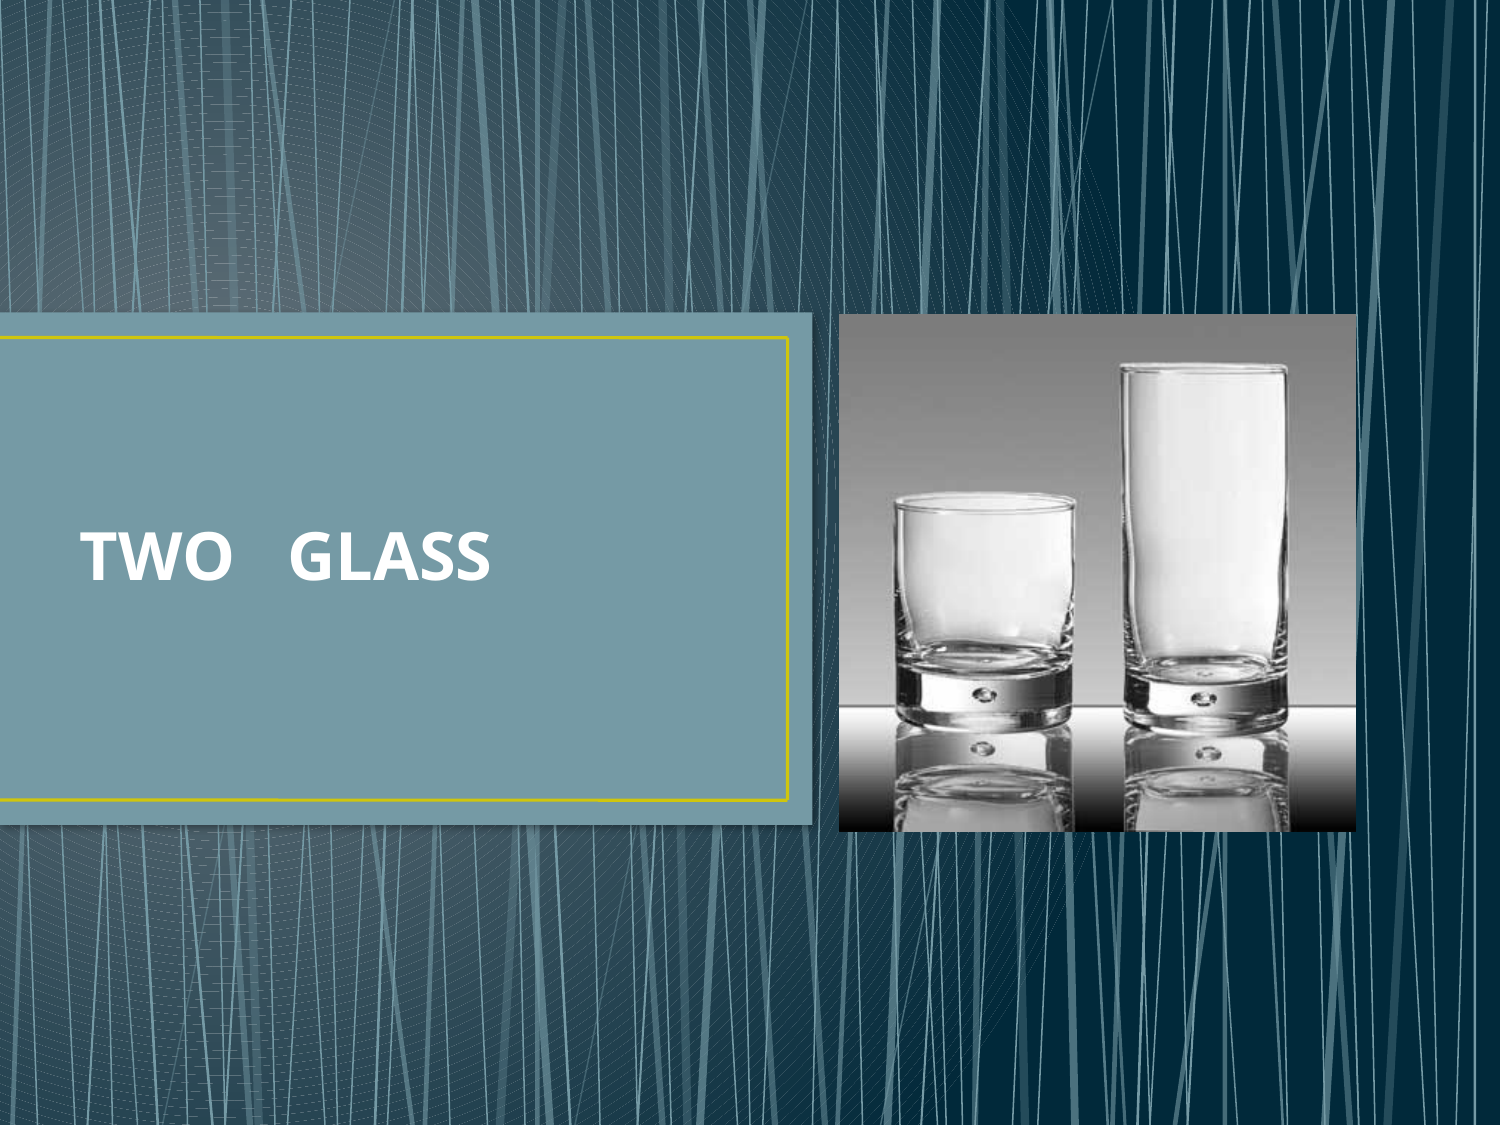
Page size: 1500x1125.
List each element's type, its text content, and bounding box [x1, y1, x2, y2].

text_box TWO GLASS [64, 506, 719, 602]
picture [1052, 836, 1064, 845]
picture [838, 308, 1357, 832]
